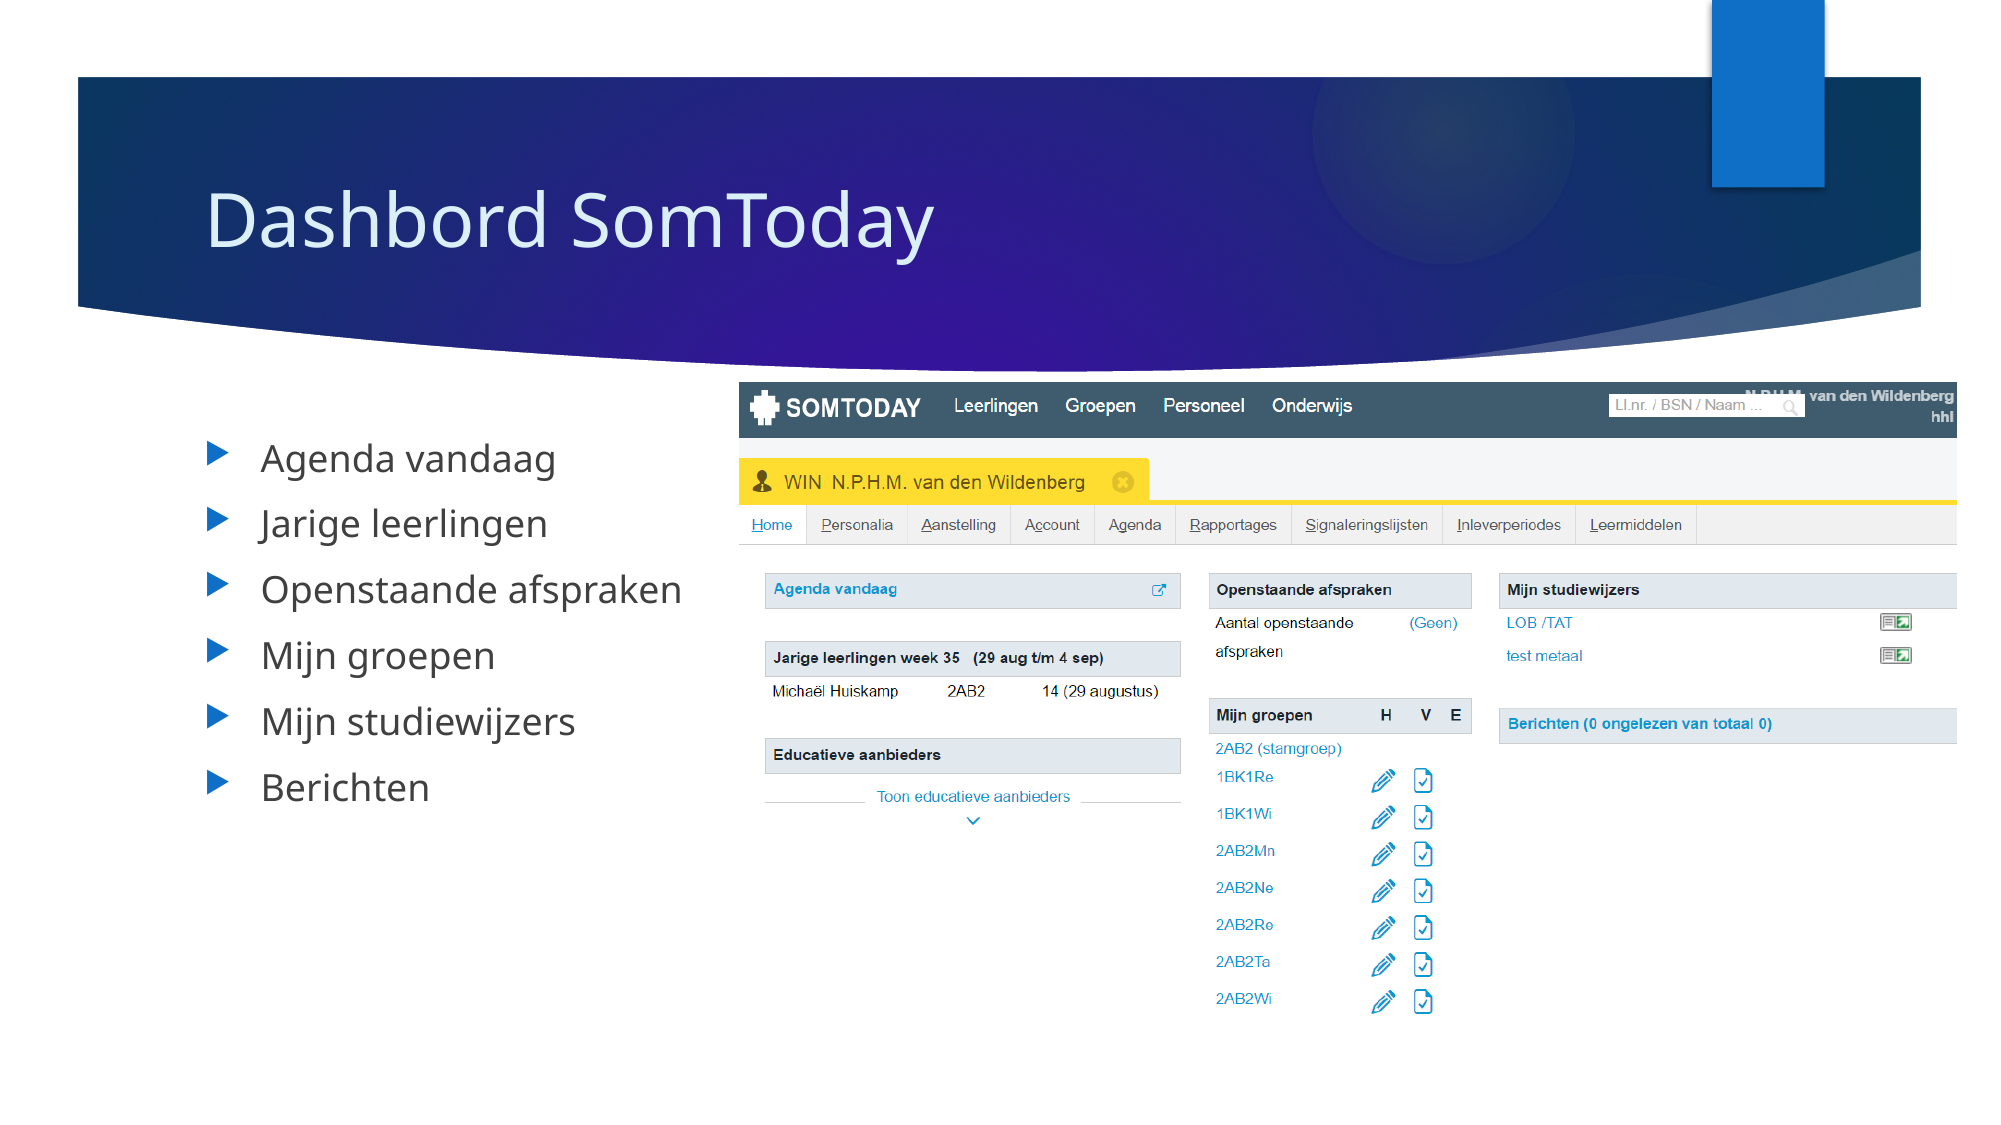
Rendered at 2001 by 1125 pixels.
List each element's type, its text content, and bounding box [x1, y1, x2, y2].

title Dashbord SomToday [189, 159, 1627, 276]
picture [739, 382, 1957, 1096]
list Agenda vandaag Jarige leerlingen Openstaande afspraken Mijn groepen Mijn studiewijzers Berichten [189, 427, 733, 988]
